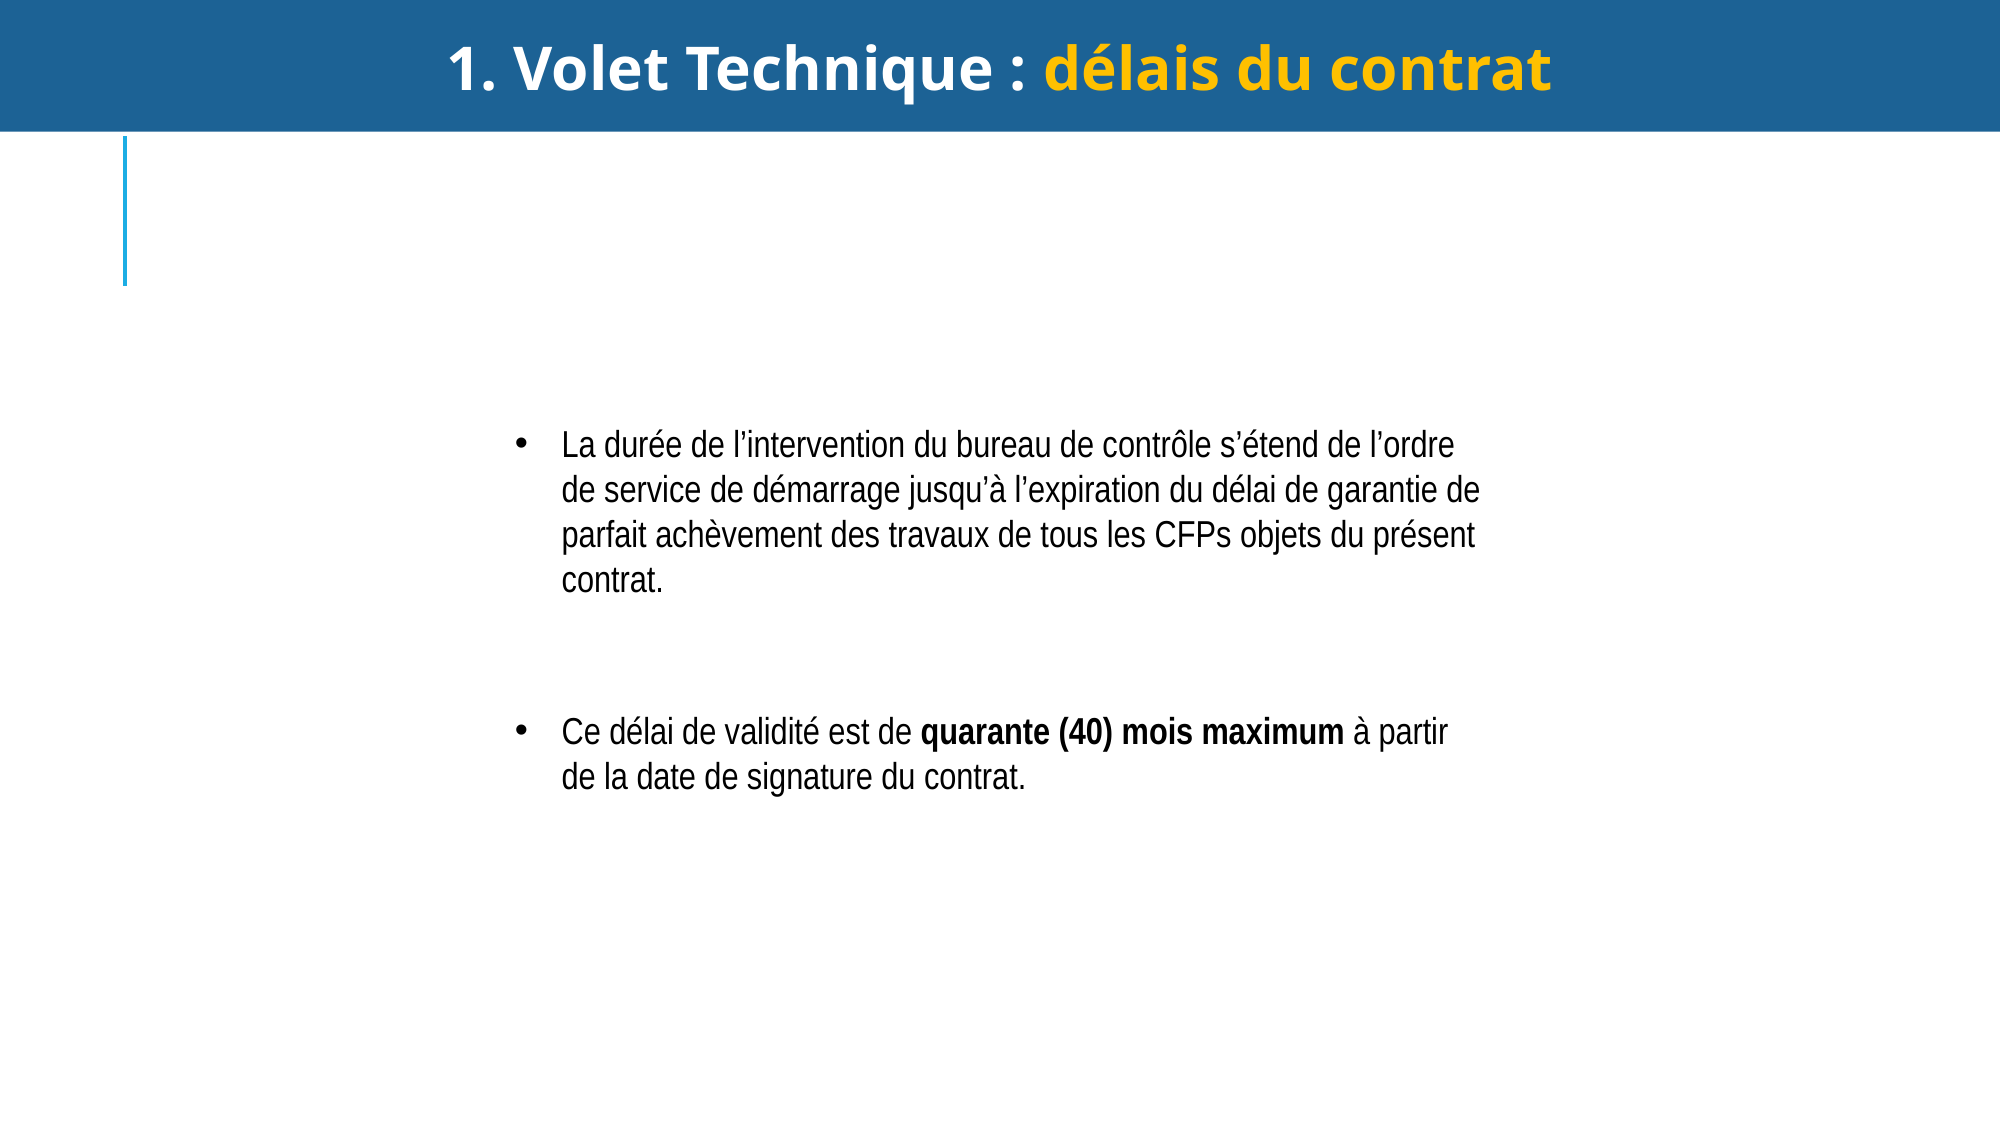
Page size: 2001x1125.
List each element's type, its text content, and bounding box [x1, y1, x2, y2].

text_box La durée de l’intervention du bureau de contrôle s’étend de l’ordre de service de démarrage jusqu’à l’expiration du délai de garantie de parfait achèvement des travaux de tous les CFPs objets du présent contrat. Ce délai de validité est de quarante (40) mois maximum à partir de la date de signature du contrat. [500, 412, 1500, 805]
text_box 1. Volet Technique : délais du contrat [0, 0, 2000, 133]
